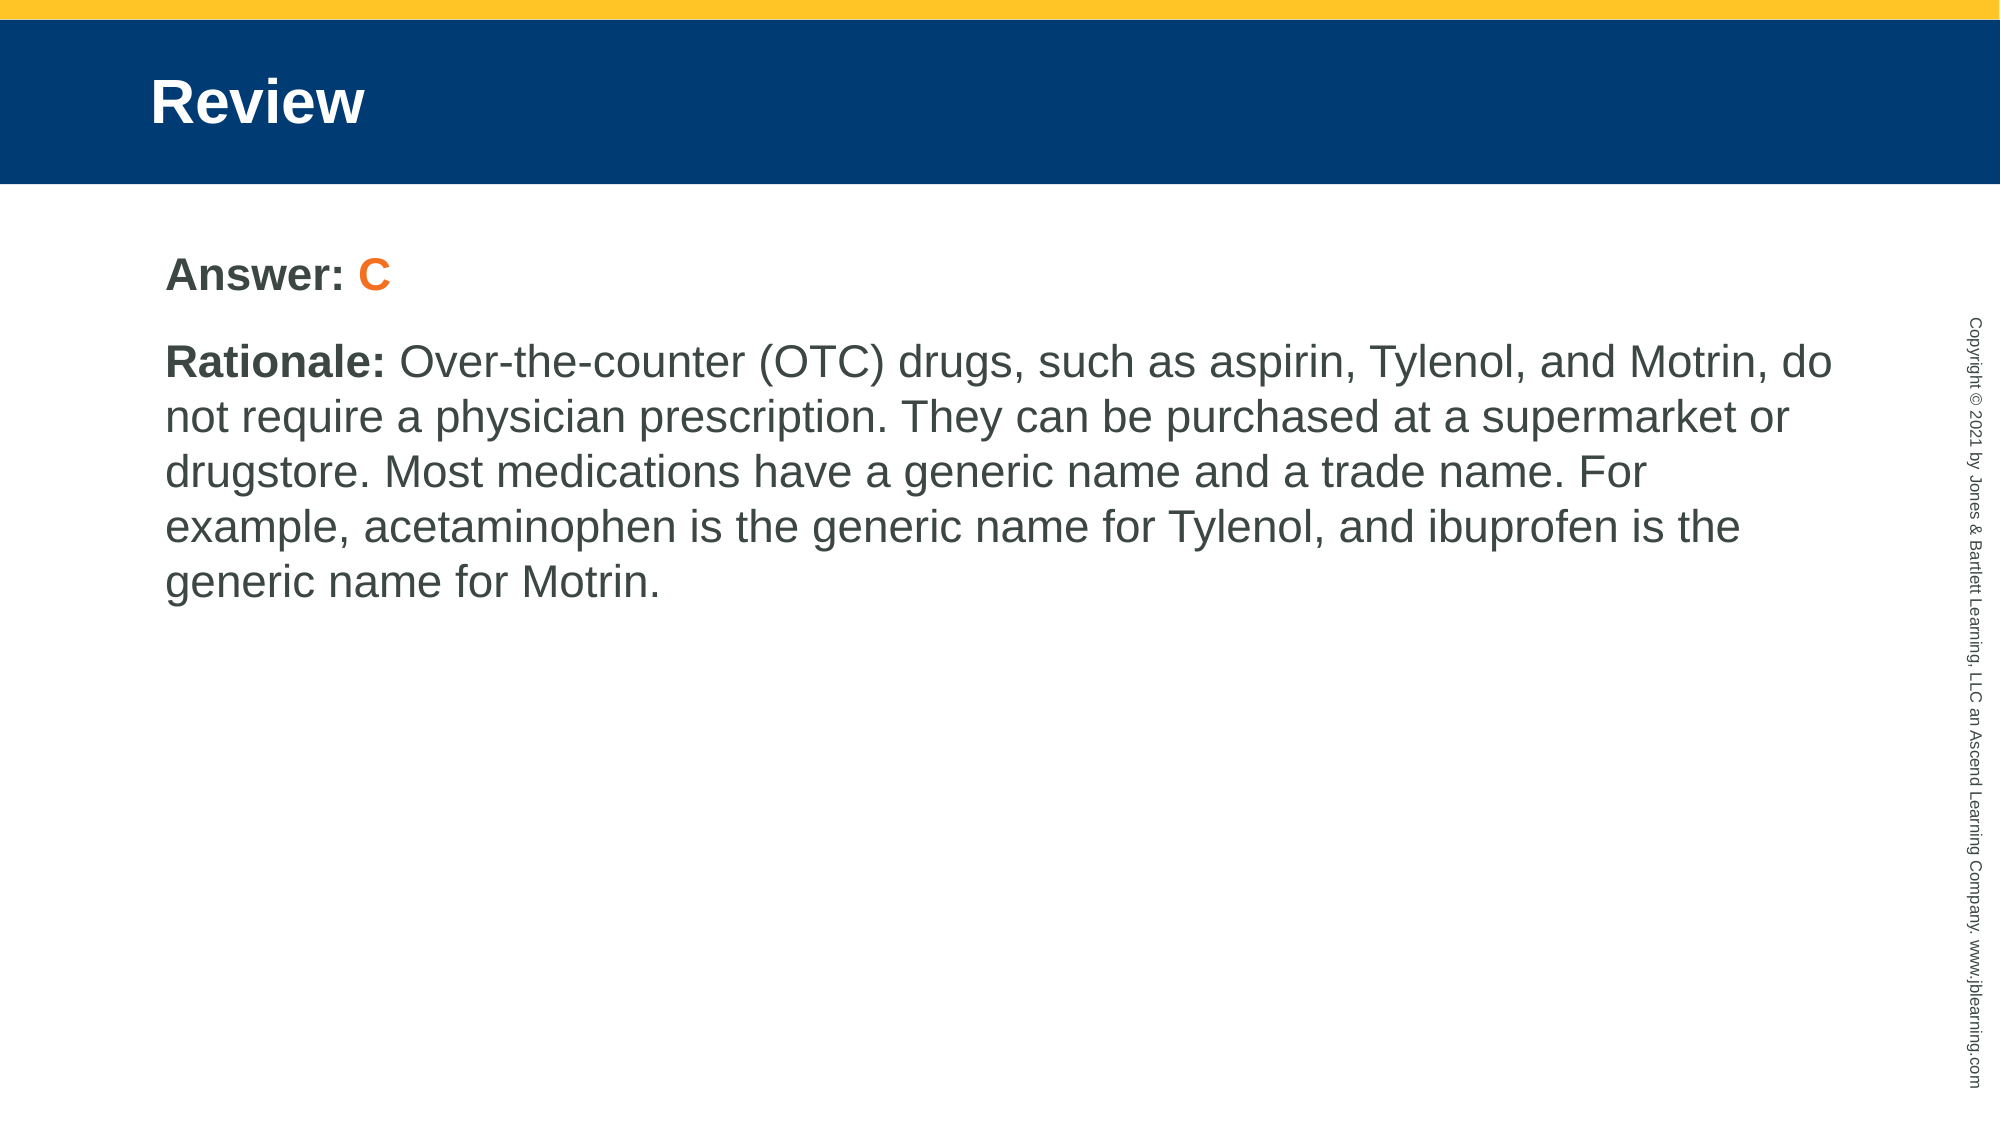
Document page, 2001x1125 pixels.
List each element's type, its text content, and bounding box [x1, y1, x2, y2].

list Answer: C Rationale: Over-the-counter (OTC) drugs, such as aspirin, Tylenol, and Motrin, do not require a physician prescription. They can be purchased at a supermarket or drugstore. Most medications have a generic name and a trade name. For example, acetaminophen is the generic name for Tylenol, and ibuprofen is the generic name for Motrin. [150, 237, 1850, 1025]
title Review [0, 19, 2000, 185]
